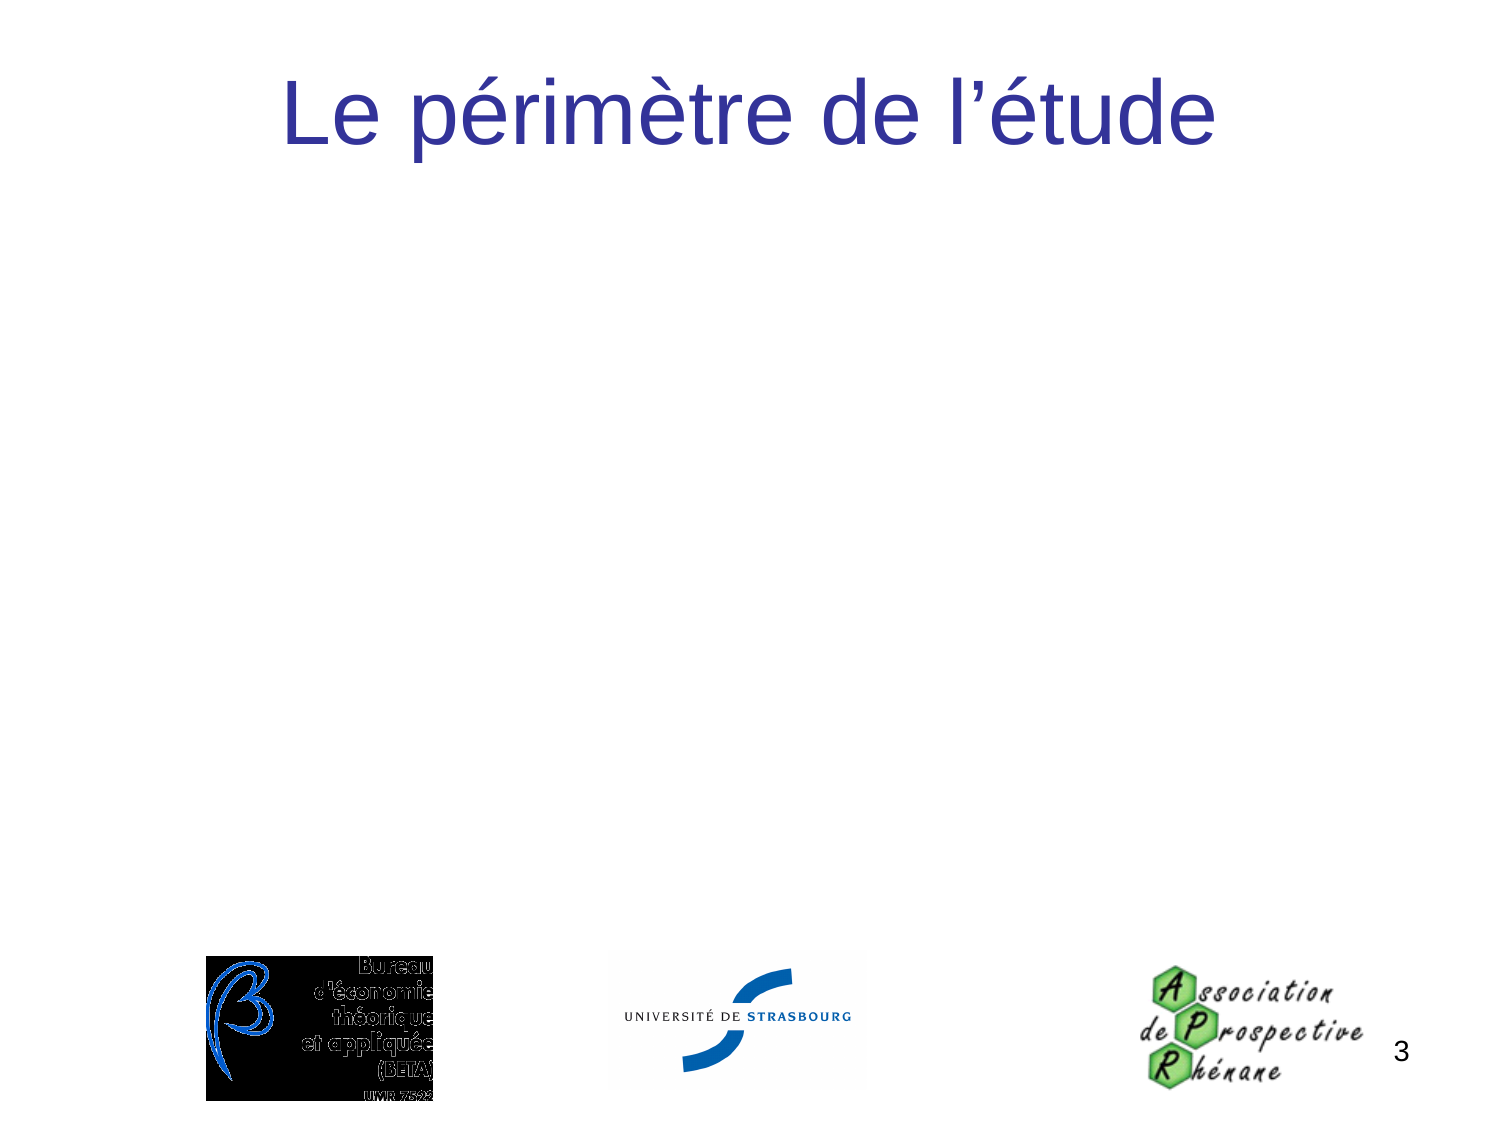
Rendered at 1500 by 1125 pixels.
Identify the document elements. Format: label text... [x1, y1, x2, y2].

title Le périmètre de l’étude [75, 45, 1425, 233]
slide_number 3 [1074, 1024, 1426, 1103]
